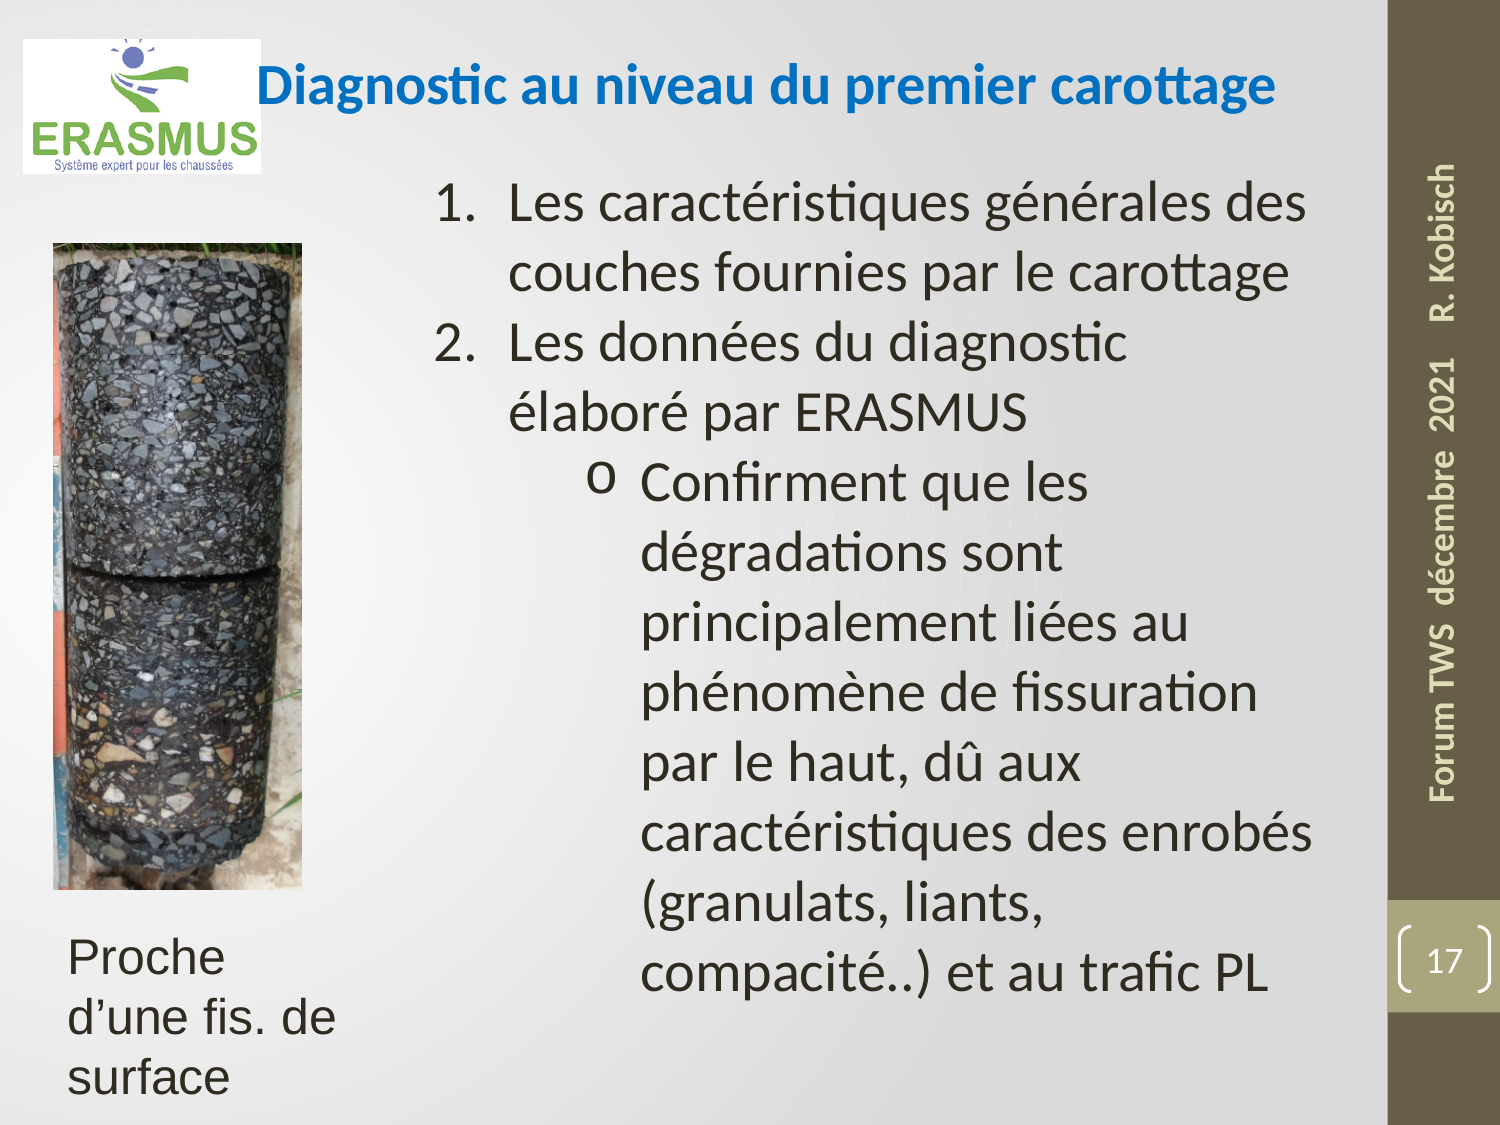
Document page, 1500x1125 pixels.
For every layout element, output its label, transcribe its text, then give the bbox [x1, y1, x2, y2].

picture [52, 243, 302, 891]
text_box Les caractéristiques générales des couches fournies par le carottage Les données du diagnostic élaboré par ERASMUS Confirment que les dégradations sont principalement liées au phénomène de fissuration par le haut, dû aux caractéristiques des enrobés (granulats, liants, compacité..) et au trafic PL [419, 156, 1337, 1011]
footer Forum TWS décembre 2021 R. Kobisch [1408, 78, 1469, 889]
text_box Diagnostic au niveau du premier carottage [272, 39, 1400, 125]
picture [23, 38, 262, 175]
slide_number 17 [1397, 924, 1492, 994]
text_box Proche d’une fis. de surface [53, 916, 360, 1112]
